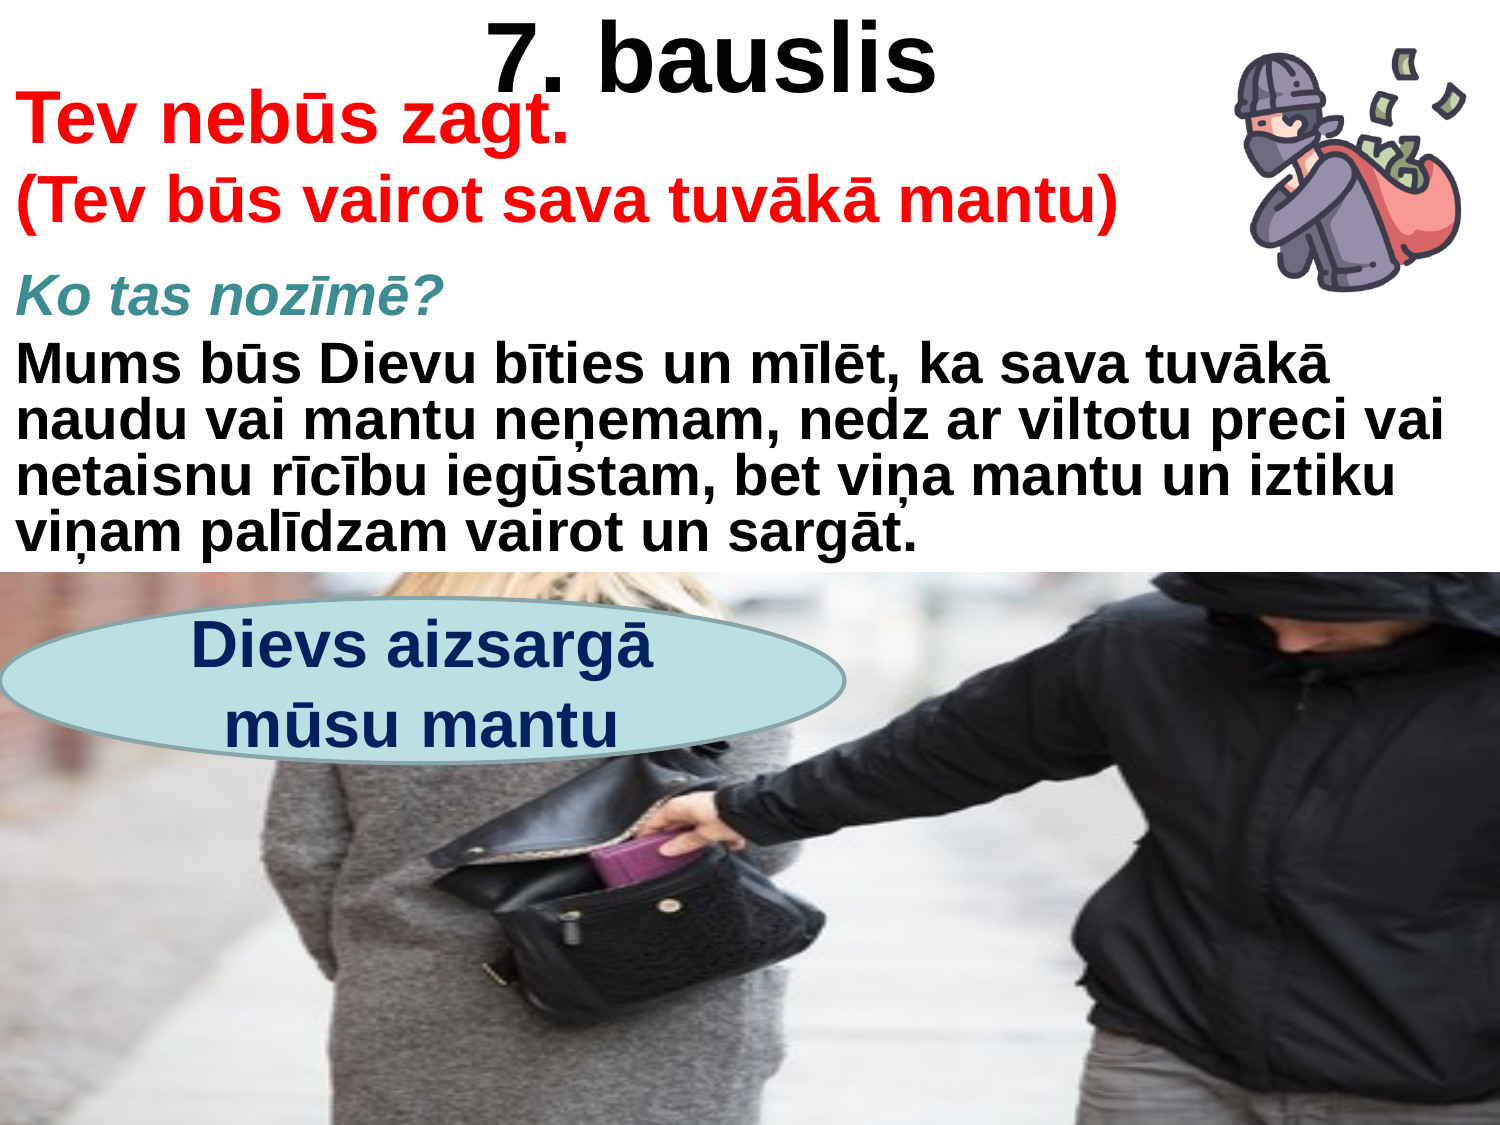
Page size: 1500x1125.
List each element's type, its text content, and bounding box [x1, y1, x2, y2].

text_box [547, 410, 953, 570]
list Tev nebūs zagt. (Tev būs vairot sava tuvākā mantu) Ko tas nozīmē? Mums būs Dievu bīties un mīlēt, ka sava tuvākā naudu vai mantu neņemam, nedz ar viltotu preci vai netaisnu rīcību iegūstam, bet viņa mantu un iztiku viņam palīdzam vairot un sargāt. [0, 77, 1500, 571]
picture [0, 571, 1500, 1125]
picture [1222, 42, 1479, 299]
title 7. bauslis [0, 18, 1424, 77]
